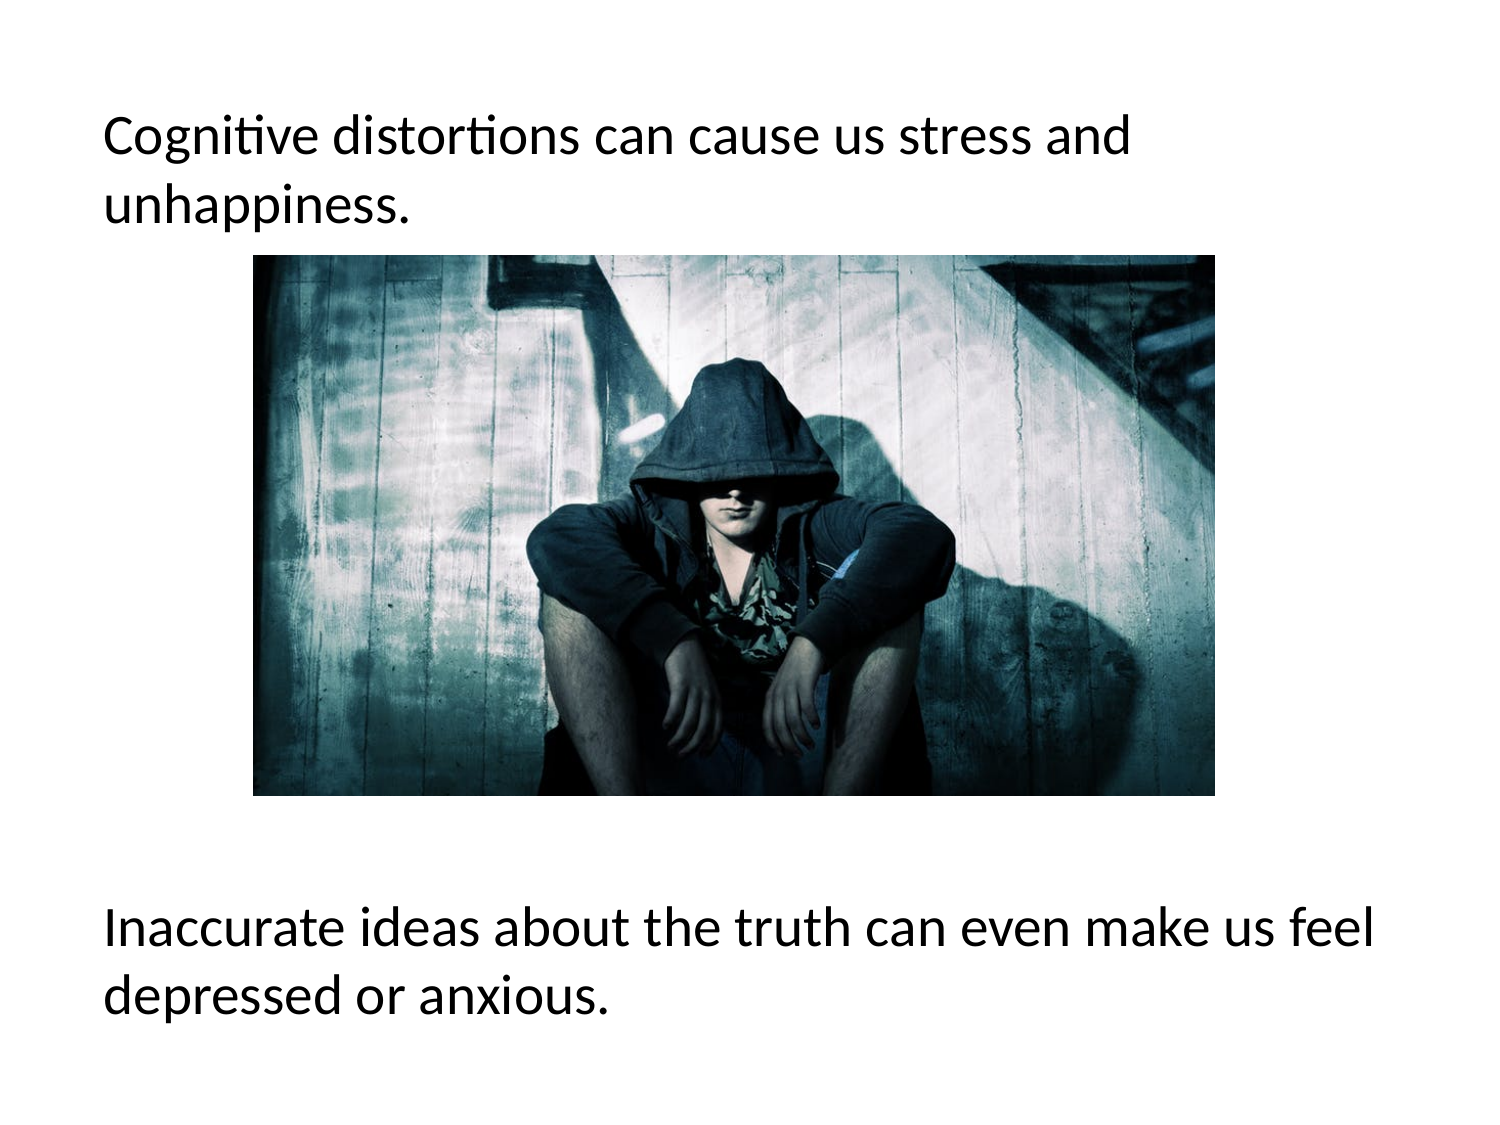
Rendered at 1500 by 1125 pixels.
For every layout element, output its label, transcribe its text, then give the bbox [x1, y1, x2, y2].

list Cognitive distortions can cause us stress and unhappiness. Inaccurate ideas about the truth can even make us feel depressed or anxious. [88, 90, 1439, 1035]
picture [253, 255, 1215, 796]
